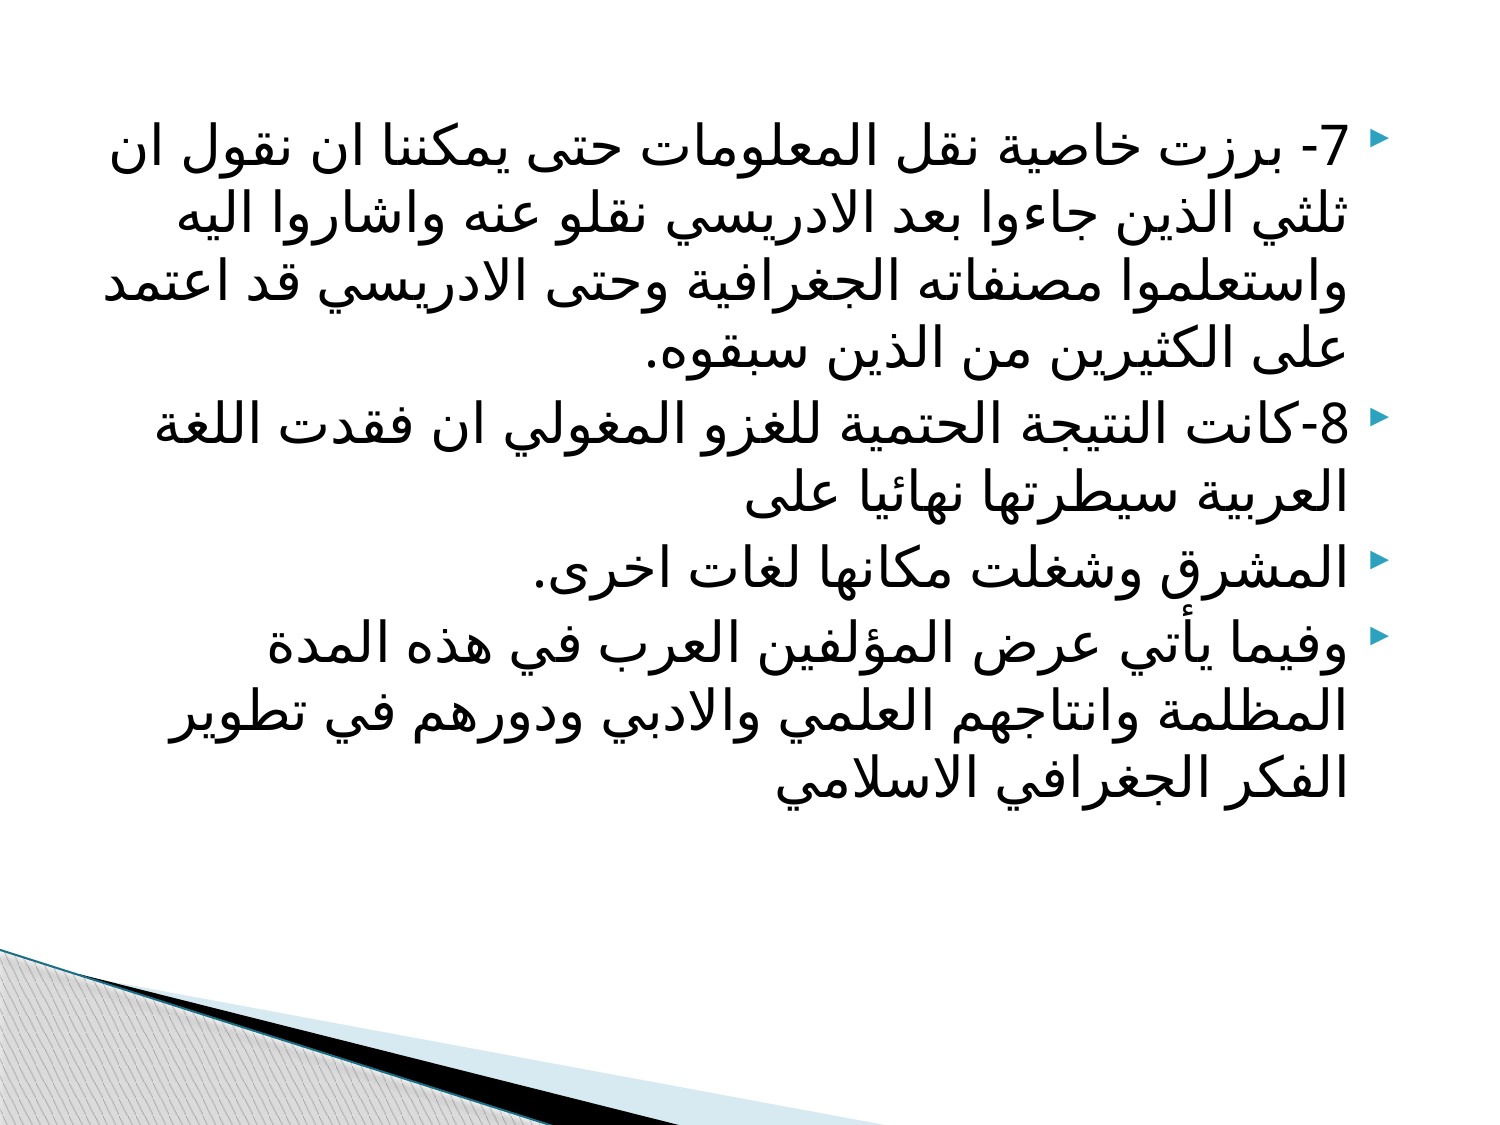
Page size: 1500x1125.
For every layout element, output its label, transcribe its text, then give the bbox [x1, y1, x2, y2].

list 7- برزت خاصية نقل المعلومات حتى يمكننا ان نقول ان ثلثي الذين جاءوا بعد الادريسي نقلو عنه واشاروا اليه واستعلموا مصنفاته الجغرافية وحتى الادريسي قد اعتمد على الكثيرين من الذين سبقوه. 8-كانت النتيجة الحتمية للغزو المغولي ان فقدت اللغة العربية سيطرتها نهائيا على المشرق وشغلت مكانها لغات اخرى. وفيما يأتي عرض المؤلفين العرب في هذه المدة المظلمة وانتاجهم العلمي والادبي ودورهم في تطوير الفكر الجغرافي الاسلامي [75, 101, 1425, 1005]
